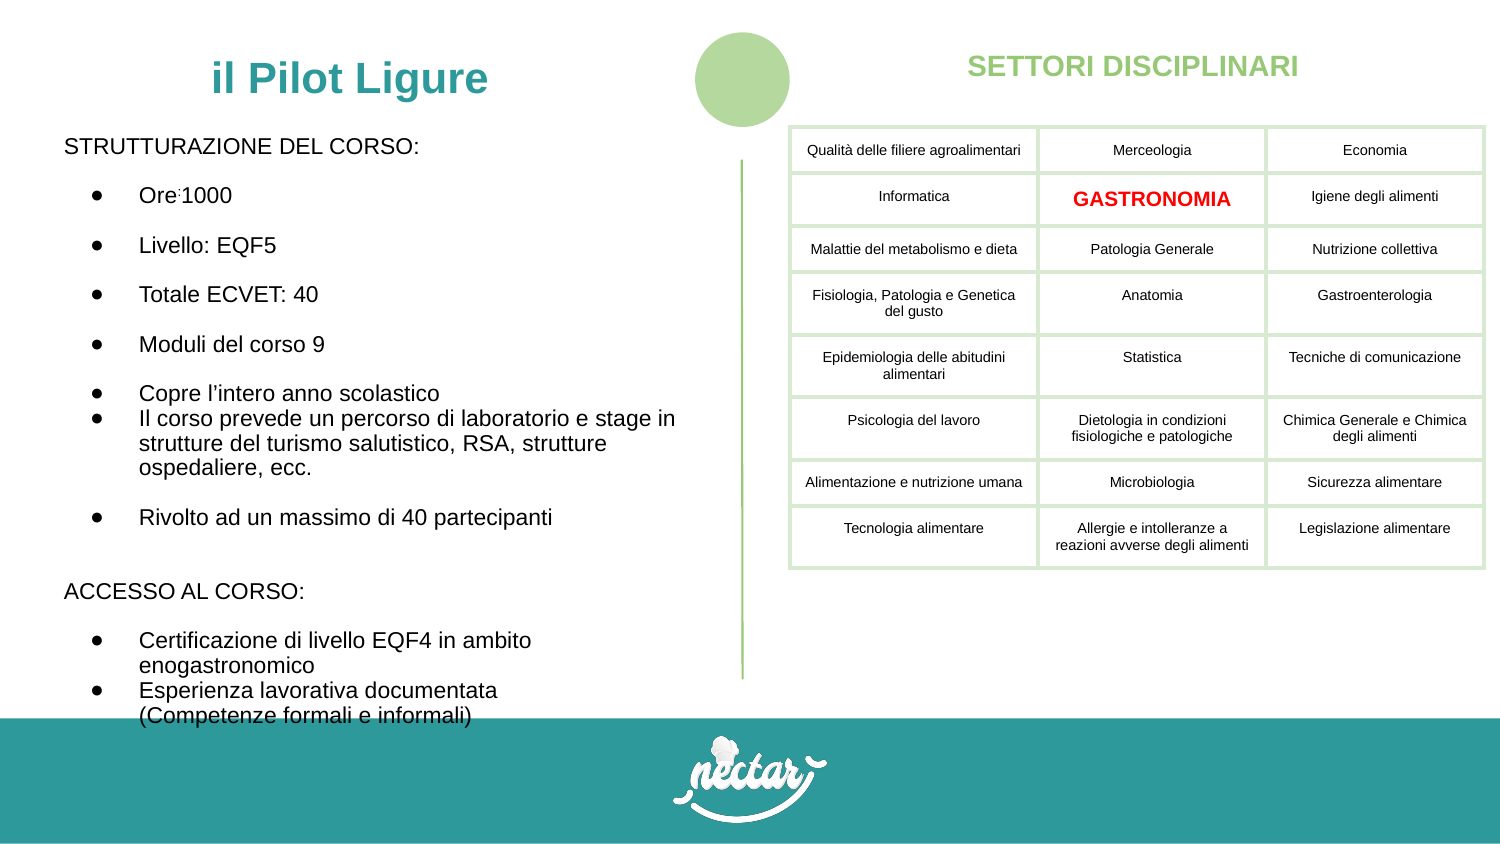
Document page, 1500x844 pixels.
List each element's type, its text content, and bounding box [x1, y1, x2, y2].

list SETTORI DISCIPLINARI [952, 48, 1500, 101]
table_cell Chimica Generale e Chimica degli alimenti [1268, 399, 1482, 458]
table_cell Fisiologia, Patologia e Genetica del gusto [792, 274, 1036, 333]
table_cell Tecnologia alimentare [792, 508, 1036, 566]
table_cell Tecniche di comunicazione [1268, 337, 1482, 395]
table_cell Alimentazione e nutrizione umana [792, 462, 1036, 504]
table_cell Malattie del metabolismo e dieta [792, 228, 1036, 270]
table_cell Gastroenterologia [1268, 274, 1482, 333]
table_header Economia [1268, 129, 1482, 171]
table_cell Allergie e intolleranze a reazioni avverse degli alimenti [1040, 508, 1264, 566]
list il Pilot Ligure [0, 48, 1049, 163]
list STRUTTURAZIONE DEL CORSO: Ore:1000 Livello: EQF5 Totale ECVET: 40 Moduli del corso 9 Copre l’intero anno scolastico Il corso prevede un percorso di laboratorio e stage in strutture del turismo salutistico, RSA, strutture ospedaliere, ecc. Rivolto ad un massimo di 40 partecipanti ACCESSO AL CORSO: Certificazione di livello EQF4 in ambito enogastronomico Esperienza lavorativa documentata (Competenze formali e informali) [49, 126, 714, 760]
table_cell Igiene degli alimenti [1268, 175, 1482, 224]
table_cell Dietologia in condizioni fisiologiche e patologiche [1040, 399, 1264, 458]
table_cell Sicurezza alimentare [1268, 462, 1482, 504]
table_cell Statistica [1040, 337, 1264, 395]
table_cell Anatomia [1040, 274, 1264, 333]
table_cell Microbiologia [1040, 462, 1264, 504]
table_header Merceologia [1040, 129, 1264, 171]
table_cell Legislazione alimentare [1268, 508, 1482, 566]
table_header Qualità delle filiere agroalimentari [792, 129, 1036, 171]
table_cell Informatica [792, 175, 1036, 224]
picture [673, 736, 827, 823]
table_cell Psicologia del lavoro [792, 399, 1036, 458]
table_cell GASTRONOMIA [1040, 175, 1264, 224]
table_cell Patologia Generale [1040, 228, 1264, 270]
table_cell Epidemiologia delle abitudini alimentari [792, 337, 1036, 395]
table_cell Nutrizione collettiva [1268, 228, 1482, 270]
